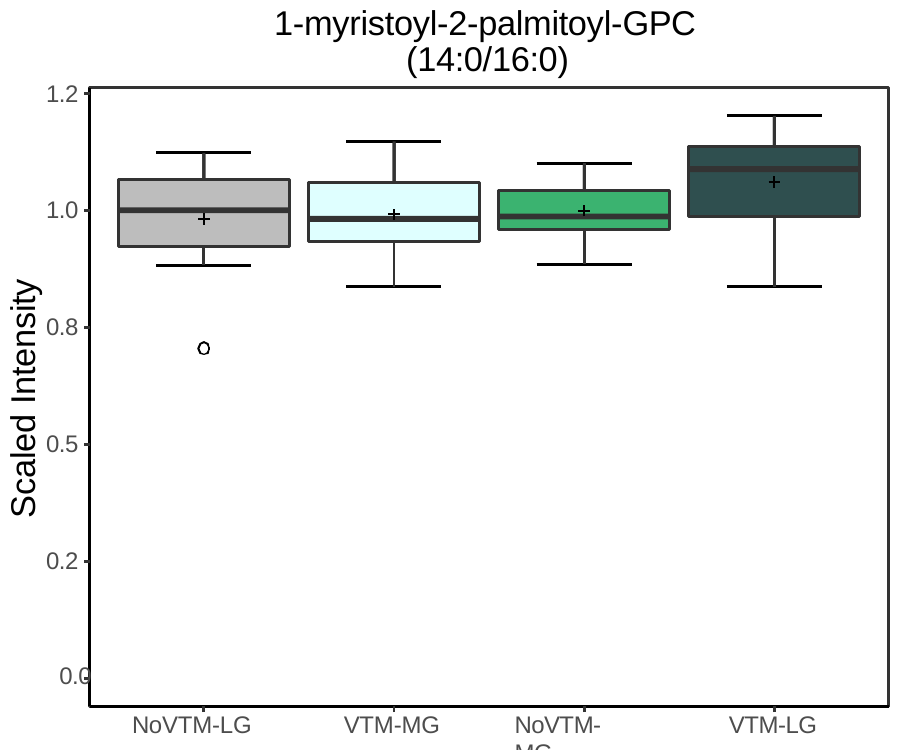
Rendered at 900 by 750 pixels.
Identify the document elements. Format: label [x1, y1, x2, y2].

text_box [1, 274, 82, 521]
text_box [44, 543, 82, 575]
text_box [83, 86, 891, 750]
title [130, 0, 770, 86]
text_box [44, 192, 82, 224]
footer [57, 661, 95, 750]
text_box [44, 76, 82, 107]
slide_number [130, 713, 257, 750]
